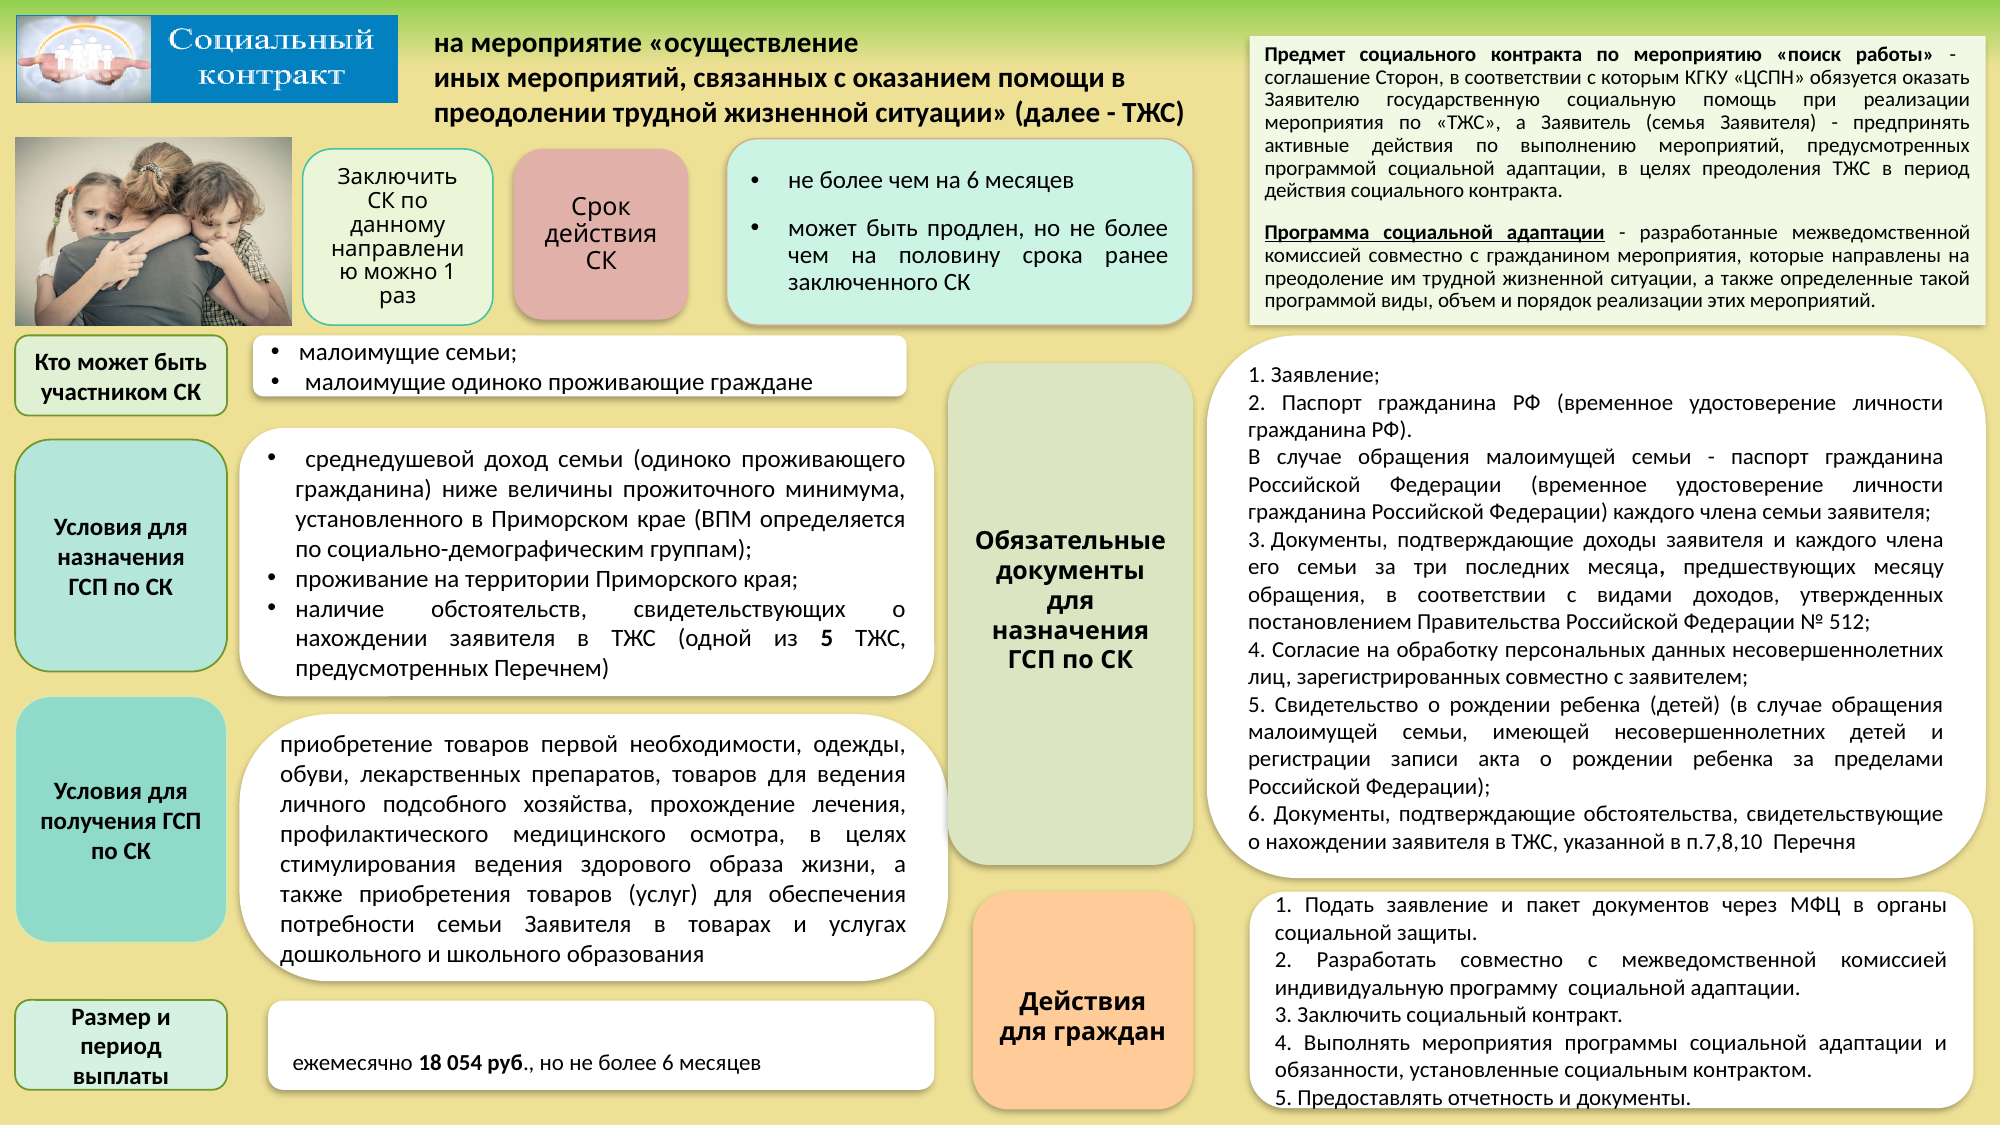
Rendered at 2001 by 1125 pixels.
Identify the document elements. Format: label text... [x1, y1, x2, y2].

text_box среднедушевой доход семьи (одиноко проживающего гражданина) ниже величины прожиточного минимума, установленного в Приморском крае (ВПМ определяется по социально-демографическим группам); проживание на территории Приморского края; наличие обстоятельств, свидетельствующих о нахождении заявителя в ТЖС (одной из 5 ТЖС, предусмотренных Перечнем) [238, 427, 936, 698]
text_box ежемесячно 18 054 руб., но не более 6 месяцев [267, 999, 936, 1091]
picture [237, 36, 241, 48]
text_box не более чем на 6 месяцев может быть продлен, но не более чем на половину срока ранее заключенного СК [725, 137, 1194, 326]
text_box Заключить СК по данному направлению можно 1 раз [301, 148, 494, 326]
picture [14, 137, 292, 327]
text_box приобретение товаров первой необходимости, одежды, обуви, лекарственных препаратов, товаров для ведения личного подсобного хозяйства, прохождение лечения, профилактического медицинского осмотра, в целях стимулирования ведения здорового образа жизни, а также приобретения товаров (услуг) для обеспечения потребности семьи Заявителя в товарах и услугах дошкольного и школьного образования [238, 713, 949, 983]
picture [246, 36, 250, 48]
text_box 1. Заявление; 2. Паспорт гражданина РФ (временное удостоверение личности гражданина РФ). В случае обращения малоимущей семьи - паспорт гражданина Российской Федерации (временное удостоверение личности гражданина Российской Федерации) каждого члена семьи заявителя; 3. Документы, подтверждающие доходы заявителя и каждого члена его семьи за три последних месяца, предшествующих месяцу обращения, в соответствии с видами доходов, утвержденных постановлением Правительства Российской Федерации № 512; 4. Согласие на обработку персональных данных несовершеннолетних лиц, зарегистрированных совместно с заявителем; 5. Свидетельство о рождении ребенка (детей) (в случае обращения малоимущей семьи, имеющей несовершеннолетних детей и регистрации записи акта о рождении ребенка за пределами Российской Федерации); 6. Документы, подтверждающие обстоятельства, свидетельствующие о нахождении заявителя в ТЖС, указанной в п.7,8,10 Перечня [1205, 334, 1987, 879]
picture [218, 72, 223, 83]
text_box малоимущие семьи; малоимущие одиноко проживающие граждане [252, 334, 908, 398]
text_box Размер и период выплаты [14, 998, 228, 1091]
text_box Срок действия СК [513, 148, 689, 321]
picture [196, 38, 201, 48]
picture [202, 71, 208, 83]
picture [313, 71, 325, 83]
picture [285, 71, 291, 82]
picture [265, 36, 269, 48]
text_box на мероприятие «осуществление иных мероприятий, связанных с оказанием помощи в преодолении трудной жизненной ситуации» (далее - ТЖС) [419, 16, 1207, 136]
text_box Условия для получения ГСП по СК [14, 695, 228, 944]
picture [357, 36, 361, 48]
picture [169, 30, 176, 47]
text_box 1. Подать заявление и пакет документов через МФЦ в органы социальной защиты. 2. Разработать совместно с межведомственной комиссией индивидуальную программу социальной адаптации. 3. Заключить социальный контракт. 4. Выполнять мероприятия программы социальной адаптации и обязанности, установленные социальным контрактом. 5. Предоставлять отчетность и документы. [1248, 890, 1975, 1110]
list Предмет социального контракта по мероприятию «поиск работы» - соглашение Сторон, в соответствии с которым КГКУ «ЦСПН» обязуется оказать Заявителю государственную социальную помощь при реализации мероприятия по «ТЖС», а Заявитель (семья Заявителя) - предпринять активные действия по выполнению мероприятий, предусмотренных программой социальной адаптации, в целях преодоления ТЖС в период действия социального контракта. Программа социальной адаптации - разработанные межведомственной комиссией совместно с гражданином мероприятия, которые направлены на преодоление им трудной жизненной ситуации, а также определенные такой программой виды, объем и порядок реализации этих мероприятий. [1249, 35, 1986, 326]
text_box Кто может быть участником СК [14, 334, 228, 417]
text_box Условия для назначения ГСП по СК [14, 438, 228, 673]
text_box Обязательные документы для назначения ГСП по СК [947, 362, 1194, 866]
picture [303, 71, 307, 83]
text_box Действия для граждан [971, 890, 1194, 1111]
picture [18, 17, 150, 103]
picture [366, 36, 370, 48]
